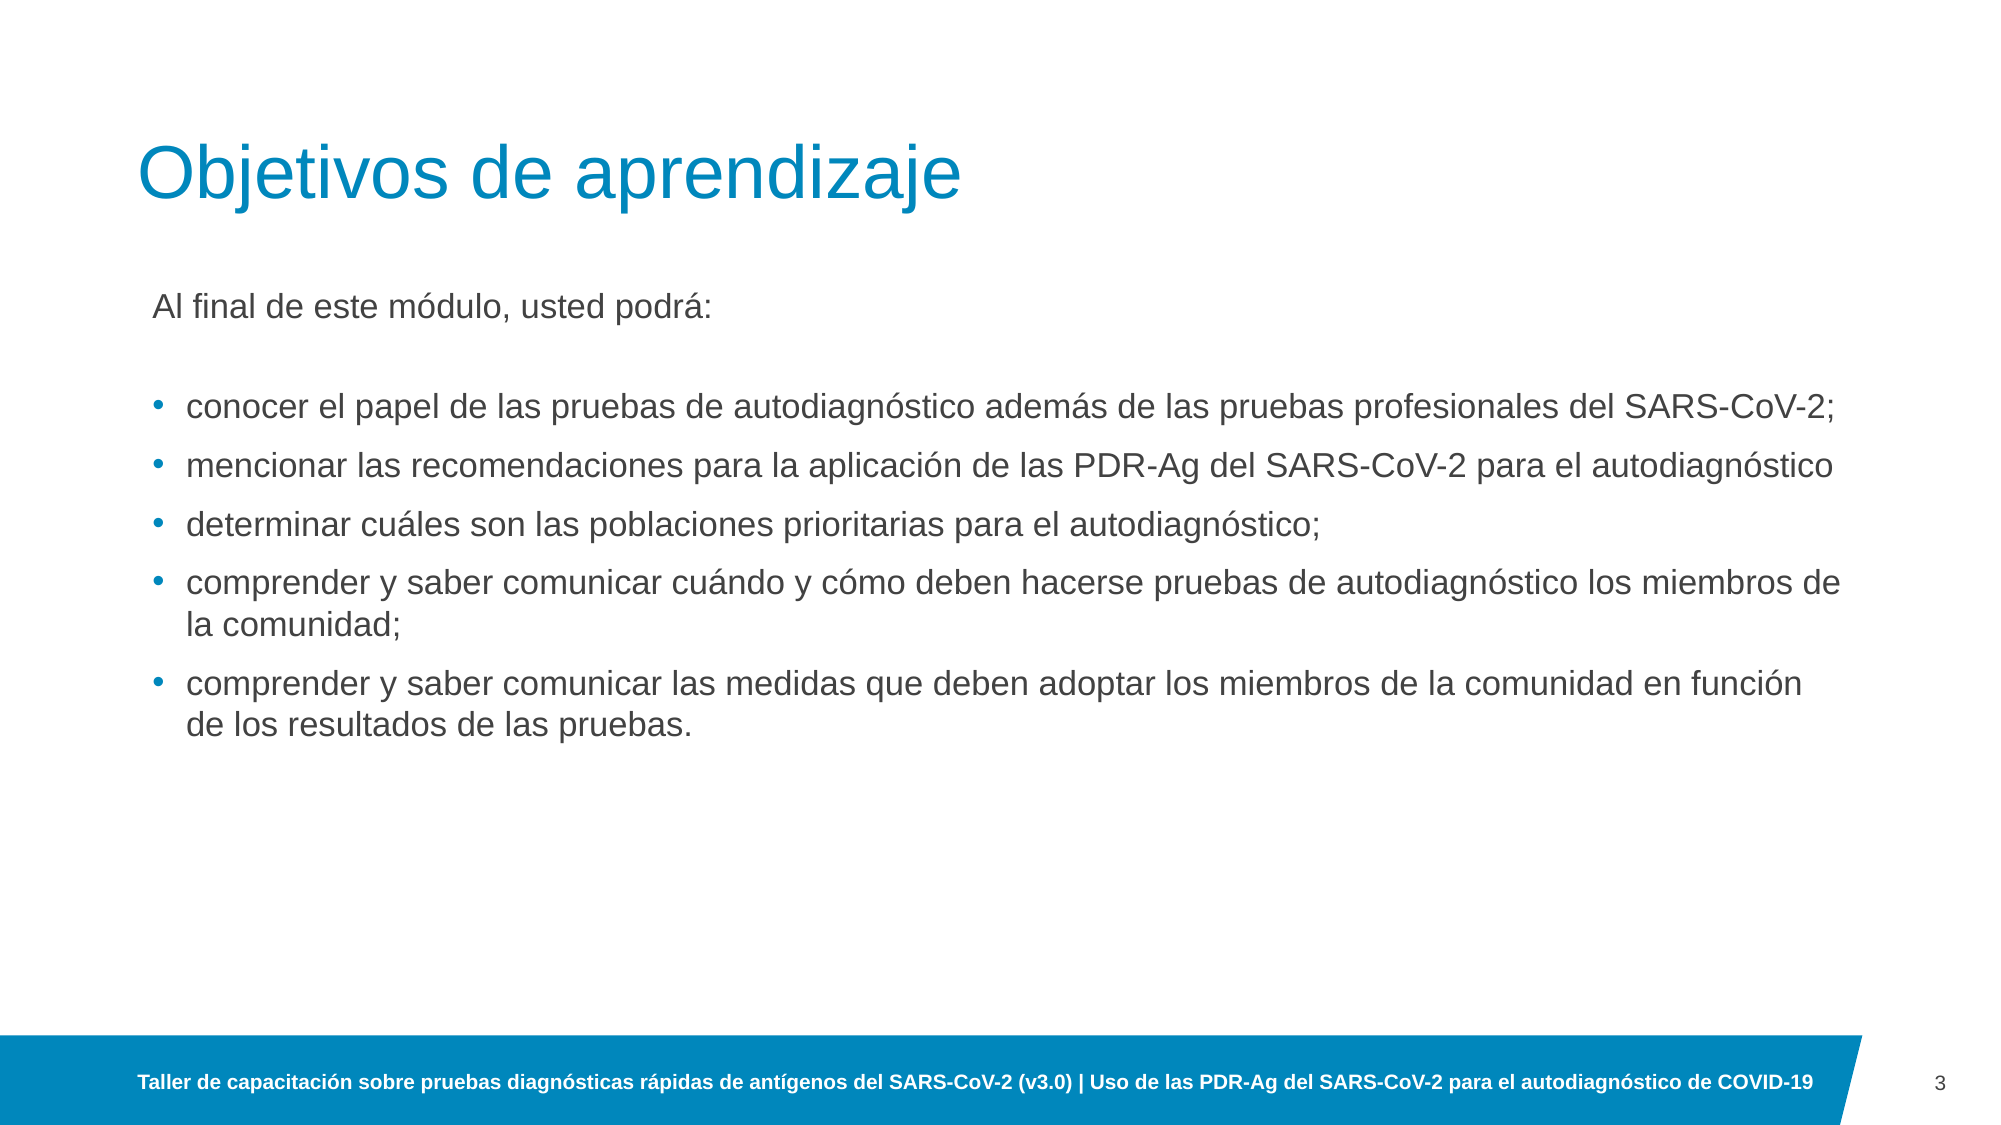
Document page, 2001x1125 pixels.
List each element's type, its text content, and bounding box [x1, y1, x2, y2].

title Objetivos de aprendizaje [137, 59, 1863, 215]
slide_number 3 [1862, 1035, 1947, 1039]
list Al final de este módulo, usted podrá: conocer el papel de las pruebas de autodiagnóstico además de las pruebas profesionales del SARS-CoV-2; mencionar las recomendaciones para la aplicación de las PDR-Ag del SARS-CoV-2 para el autodiagnóstico determinar cuáles son las poblaciones prioritarias para el autodiagnóstico; comprender y saber comunicar cuándo y cómo deben hacerse pruebas de autodiagnóstico los miembros de la comunidad; comprender y saber comunicar las medidas que deben adoptar los miembros de la comunidad en función de los resultados de las pruebas. [137, 276, 1863, 1005]
footer Taller de capacitación sobre pruebas diagnósticas rápidas de antígenos del SARS-CoV-2 (v3.0) | Uso de las PDR-Ag del SARS-CoV-2 para el autodiagnóstico de COVID-19 [137, 1039, 1947, 1122]
